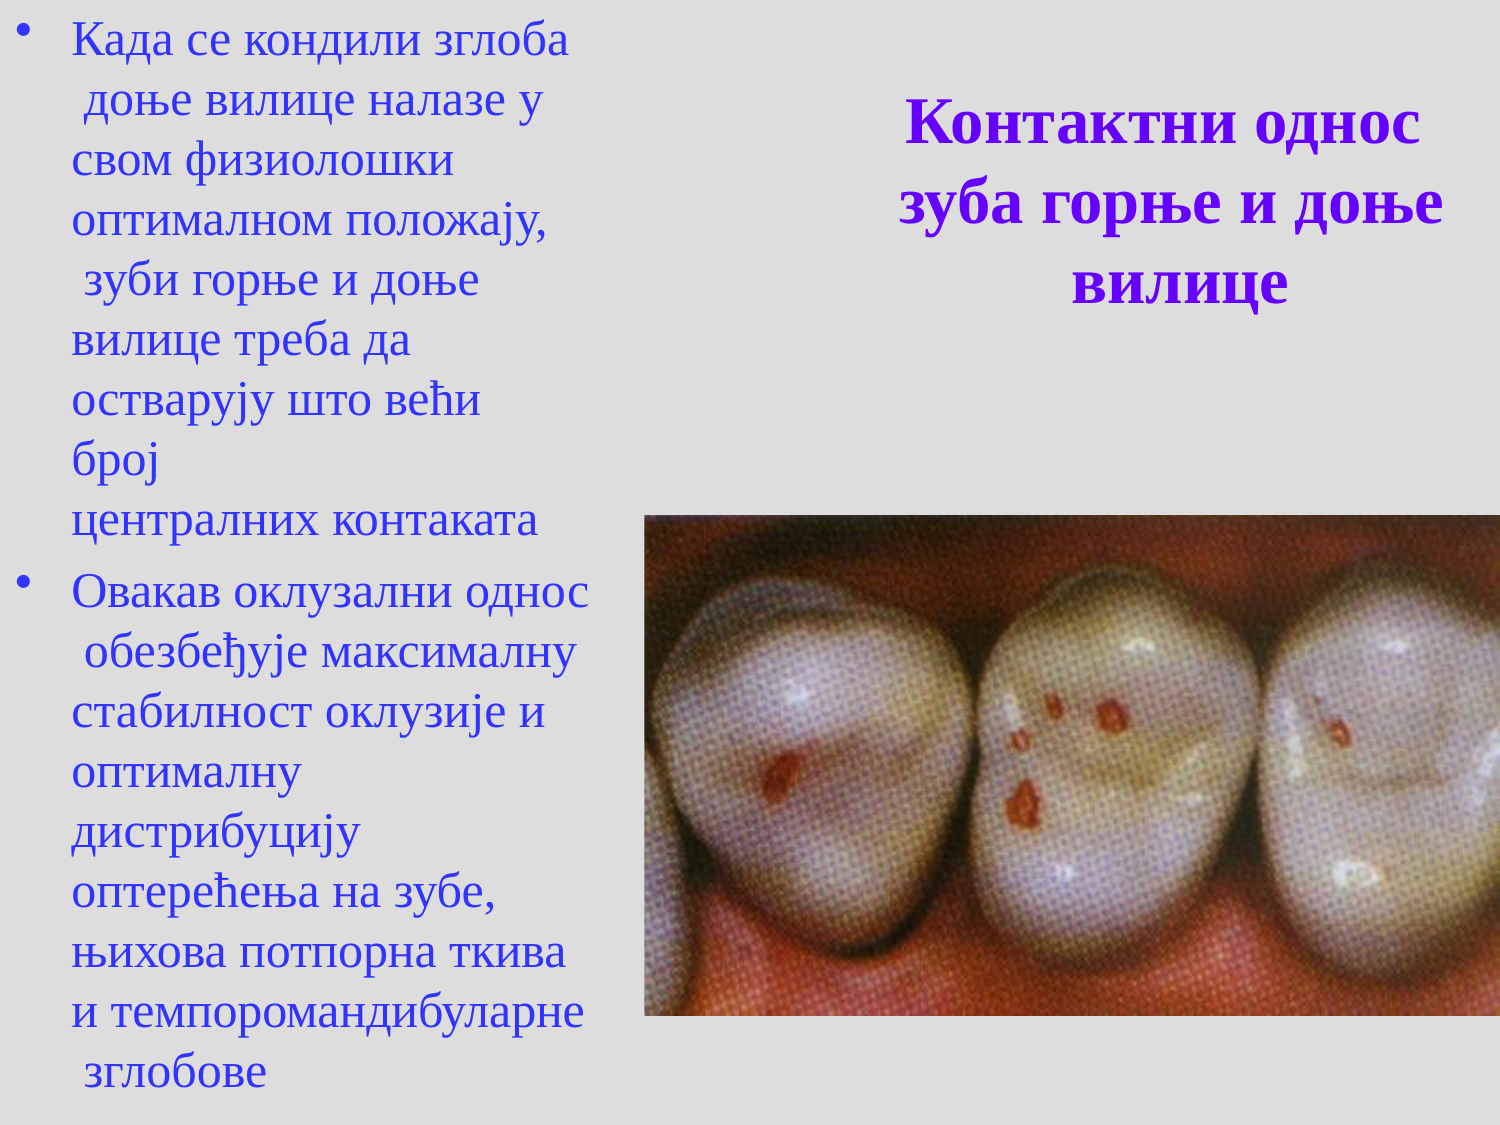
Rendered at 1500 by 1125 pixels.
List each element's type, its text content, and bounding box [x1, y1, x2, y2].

text_box Када се кондили зглоба доње вилице налазе у свом физиолошки оптималном положају, зуби горње и доње вилице треба да остварују што већи број централних контаката Овакав оклузални однос обезбеђује максималну стабилност оклузије и оптималну дистрибуцију оптерећења на зубе, њихова потпорна ткива и темпоромандибуларне зглобове [12, 3, 595, 1098]
text_box [644, 515, 1500, 1016]
title Контактни однос зуба горње и доње вилице [895, 74, 1448, 318]
